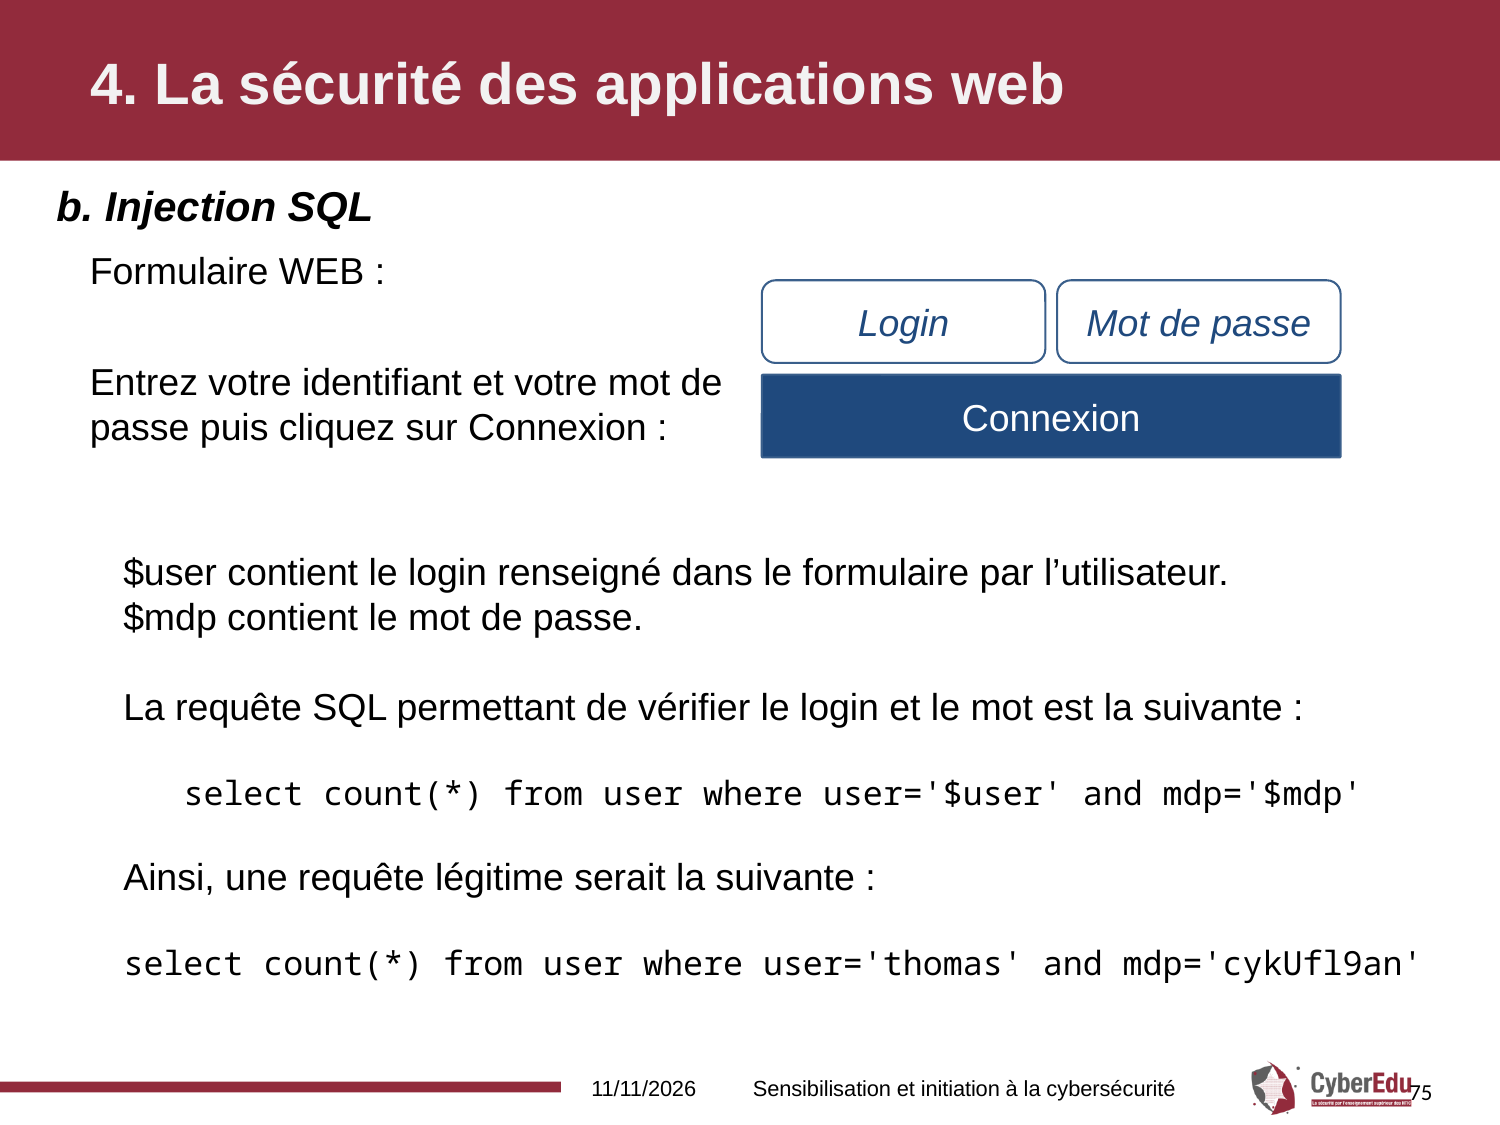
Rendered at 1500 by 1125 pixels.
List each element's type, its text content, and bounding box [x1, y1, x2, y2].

text_box b. Injection SQL [41, 172, 1471, 268]
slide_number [561, 1057, 727, 1118]
text_box Login [759, 278, 1048, 366]
picture [1246, 1060, 1412, 1115]
text_box Entrez votre identifiant et votre mot de passe puis cliquez sur Connexion : [74, 350, 757, 455]
footer Sensibilisation et initiation à la cybersécurité [738, 1057, 1236, 1118]
title 4. La sécurité des applications web [75, 1, 1425, 161]
text_box Formulaire WEB : [74, 239, 685, 300]
text_box Mot de passe [1055, 278, 1343, 366]
text_box $user contient le login renseigné dans le formulaire par l’utilisateur. $mdp contient le mot de passe. La requête SQL permettant de vérifier le login et le mot est la suivante : select count(*) from user where user='$user' and mdp='$mdp' Ainsi, une requête légitime serait la suivante : select count(*) from user where user='thomas' and mdp='cykUfl9an' [108, 540, 1439, 1030]
text_box Connexion [759, 372, 1343, 460]
